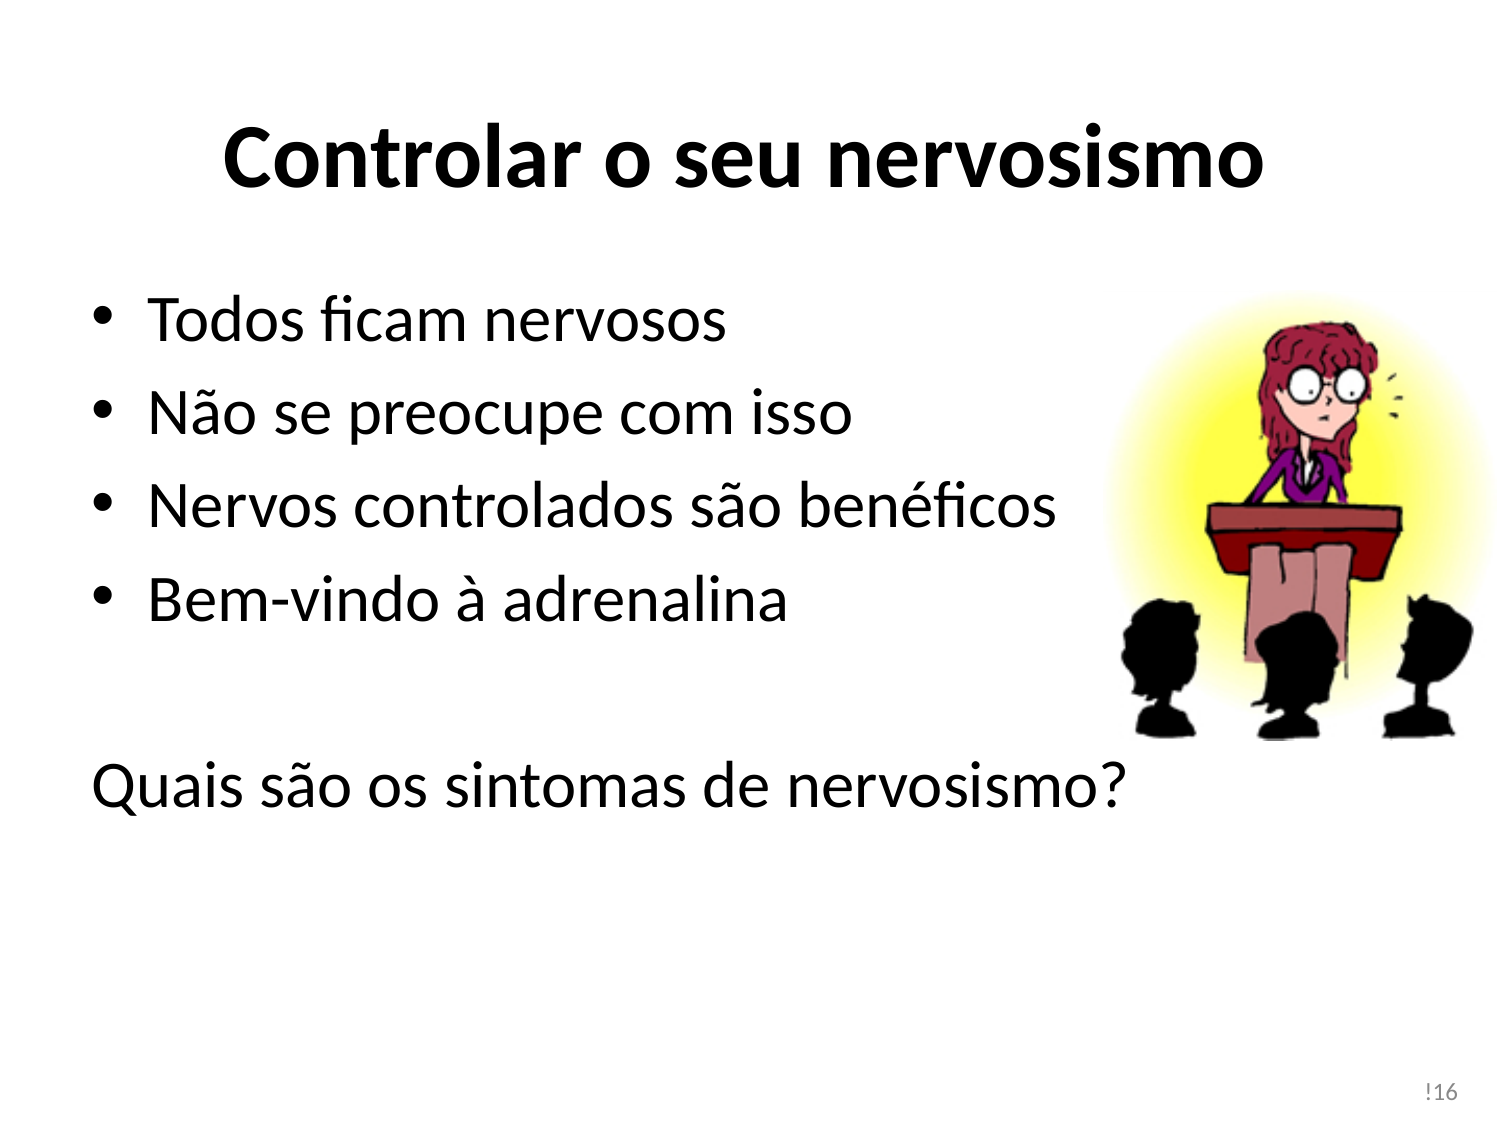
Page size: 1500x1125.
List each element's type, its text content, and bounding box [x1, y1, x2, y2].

text_box !16 [1122, 1067, 1473, 1125]
picture [1102, 290, 1498, 741]
list Todos ficam nervosos Não se preocupe com isso Nervos controlados são benéficos Bem-vindo à adrenalina Quais são os sintomas de nervosismo? [76, 266, 1427, 1010]
title Controlar o seu nervosismo [70, 81, 1421, 221]
